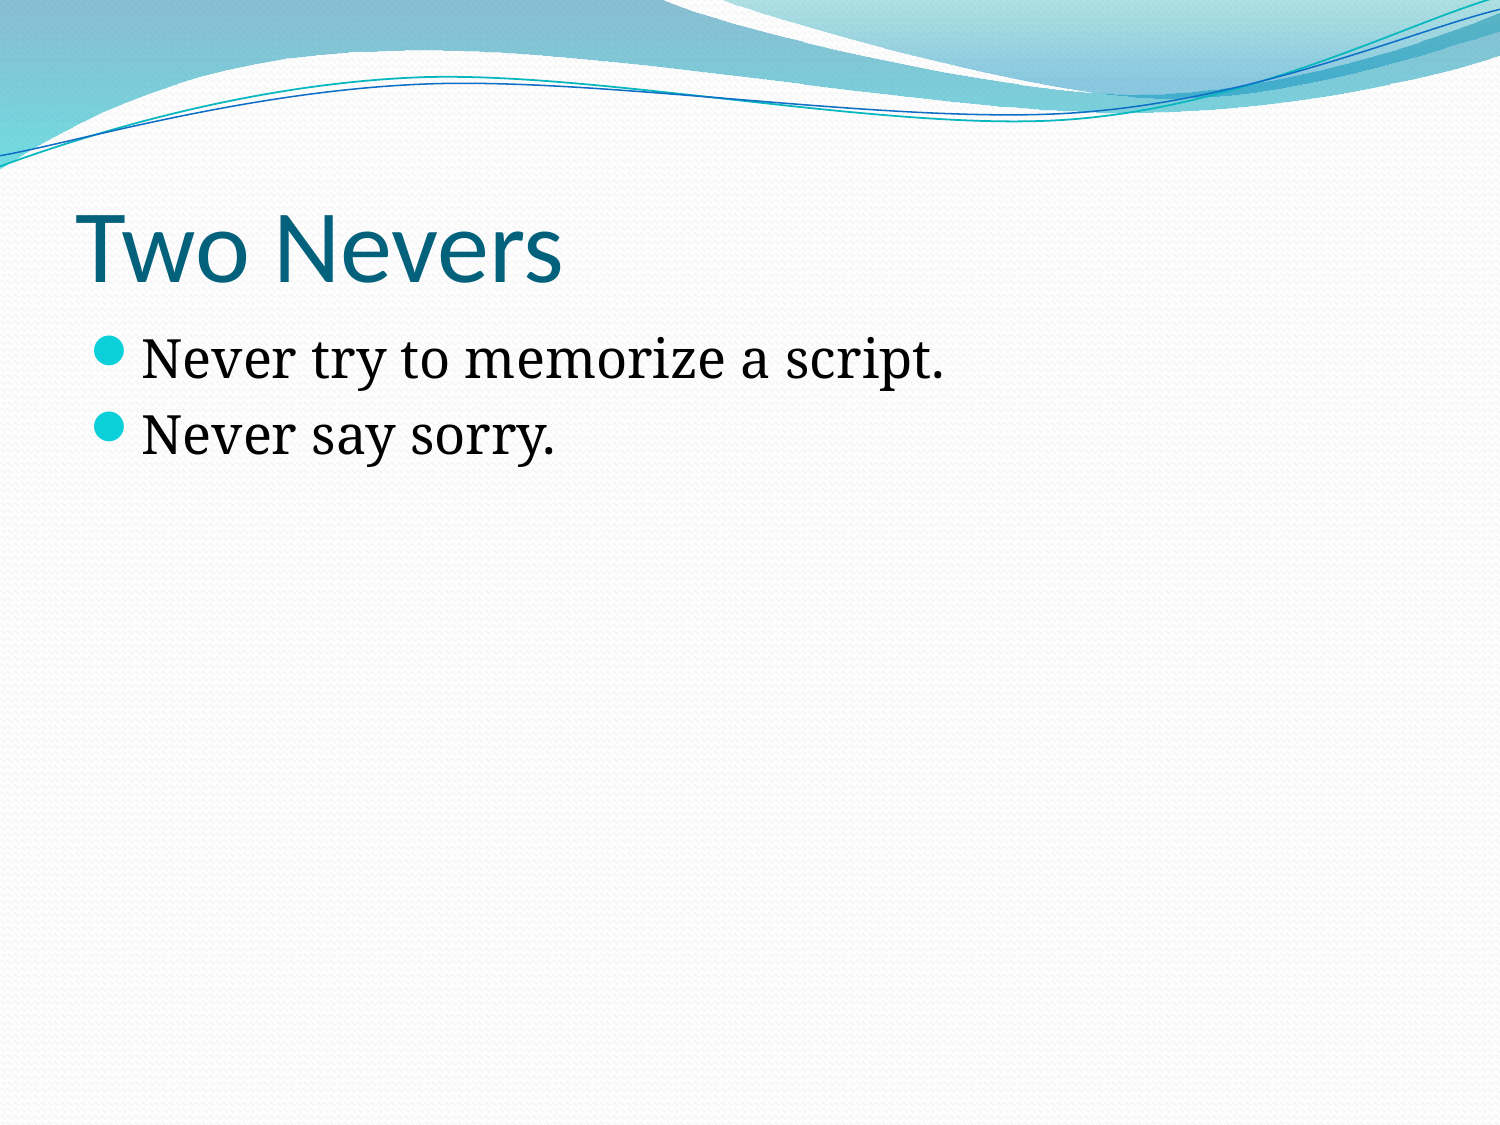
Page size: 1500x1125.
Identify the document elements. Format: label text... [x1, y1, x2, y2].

title Two Nevers [75, 115, 1425, 303]
list Never try to memorize a script. Never say sorry. [75, 317, 1425, 1038]
